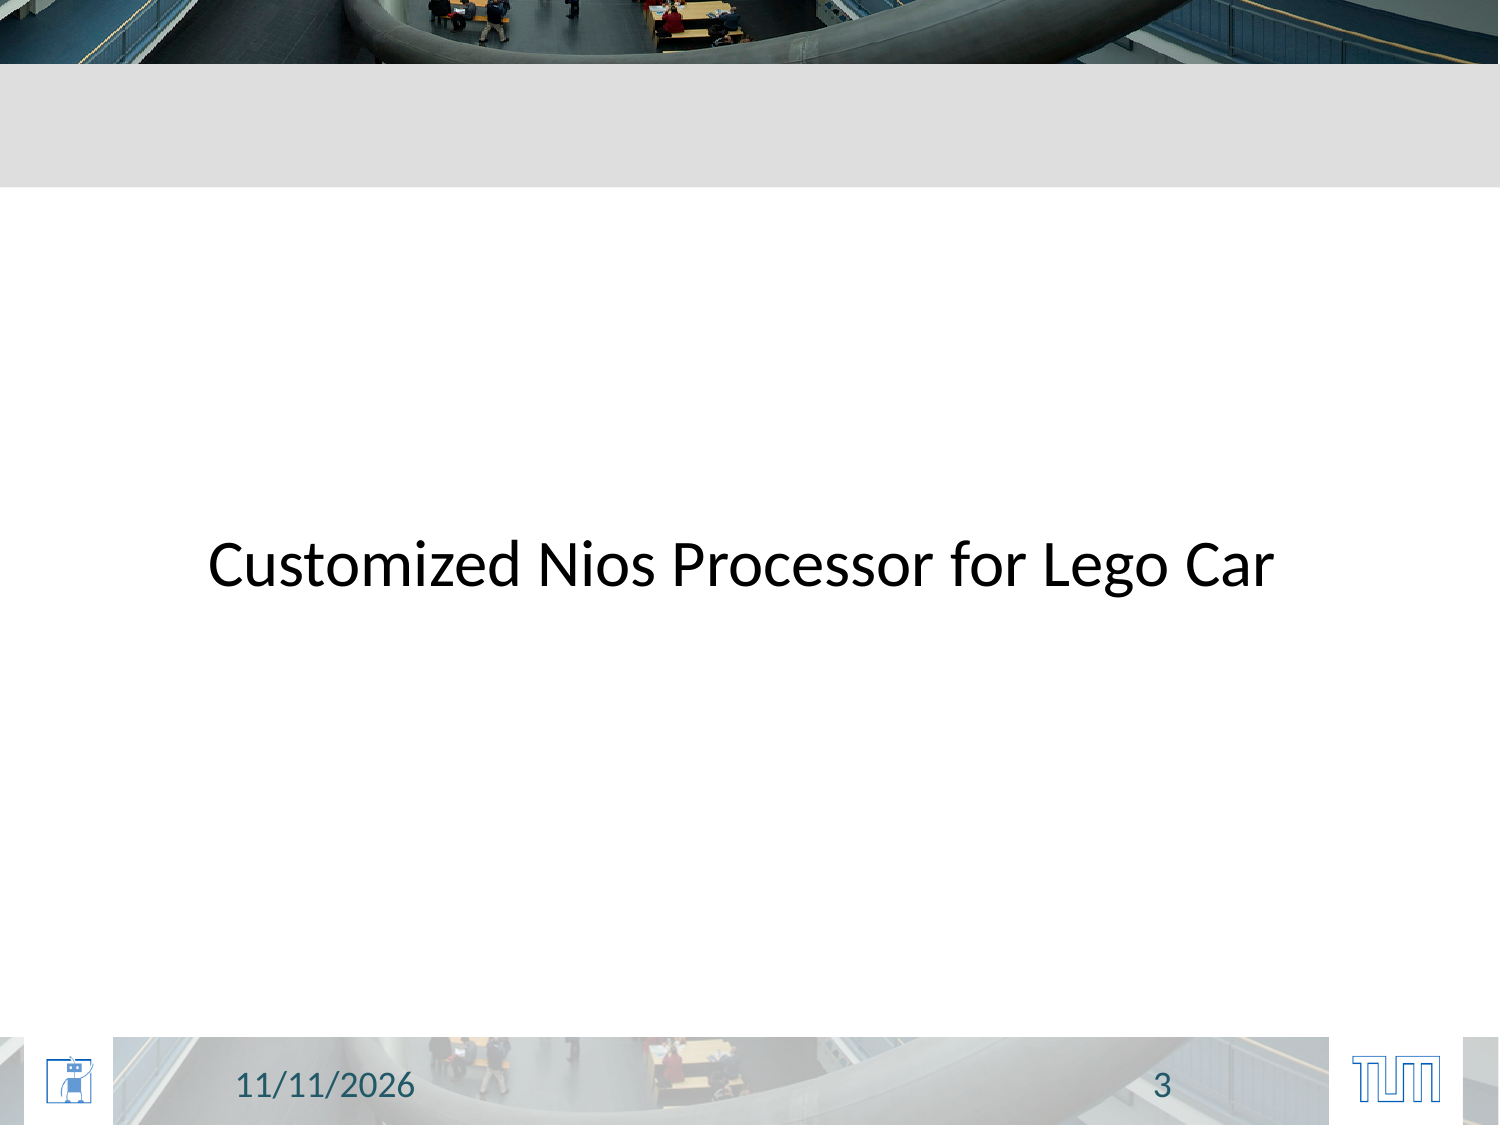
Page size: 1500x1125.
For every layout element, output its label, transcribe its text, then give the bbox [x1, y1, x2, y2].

list Customized Nios Processor for Lego Car [75, 512, 1425, 1025]
slide_number 3 [1012, 1052, 1313, 1113]
picture [0, 1032, 1500, 1125]
picture [0, 0, 1500, 64]
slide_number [162, 1052, 488, 1113]
